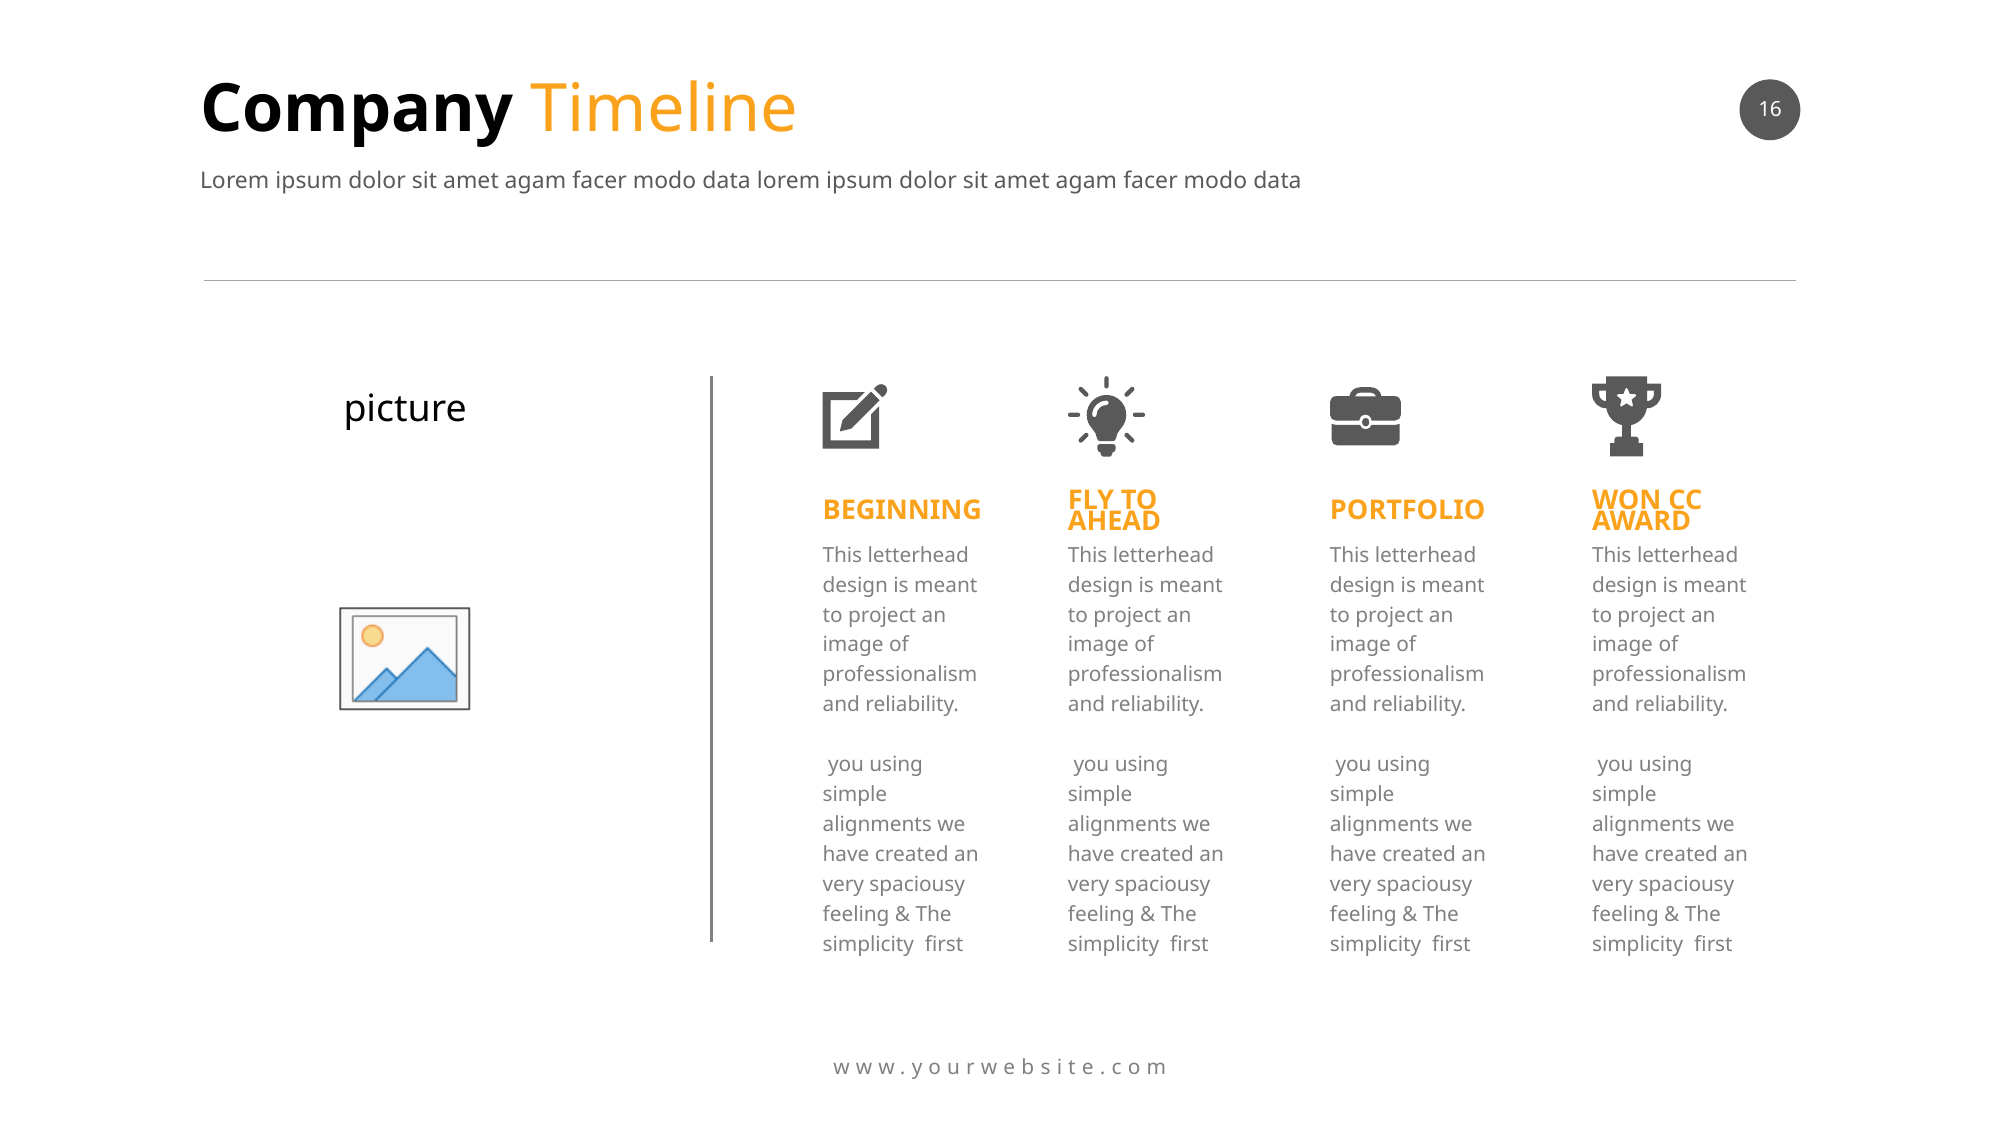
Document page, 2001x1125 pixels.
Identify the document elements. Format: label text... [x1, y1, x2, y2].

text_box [1067, 376, 1254, 942]
picture [203, 376, 607, 942]
footer www.yourwebsite.com [777, 1037, 1223, 1098]
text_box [1592, 376, 1796, 942]
title Company Timeline [185, 54, 1815, 166]
list Lorem ipsum dolor sit amet agam facer modo data lorem ipsum dolor sit amet agam facer modo data [185, 166, 1815, 205]
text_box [1330, 387, 1516, 942]
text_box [822, 384, 992, 942]
